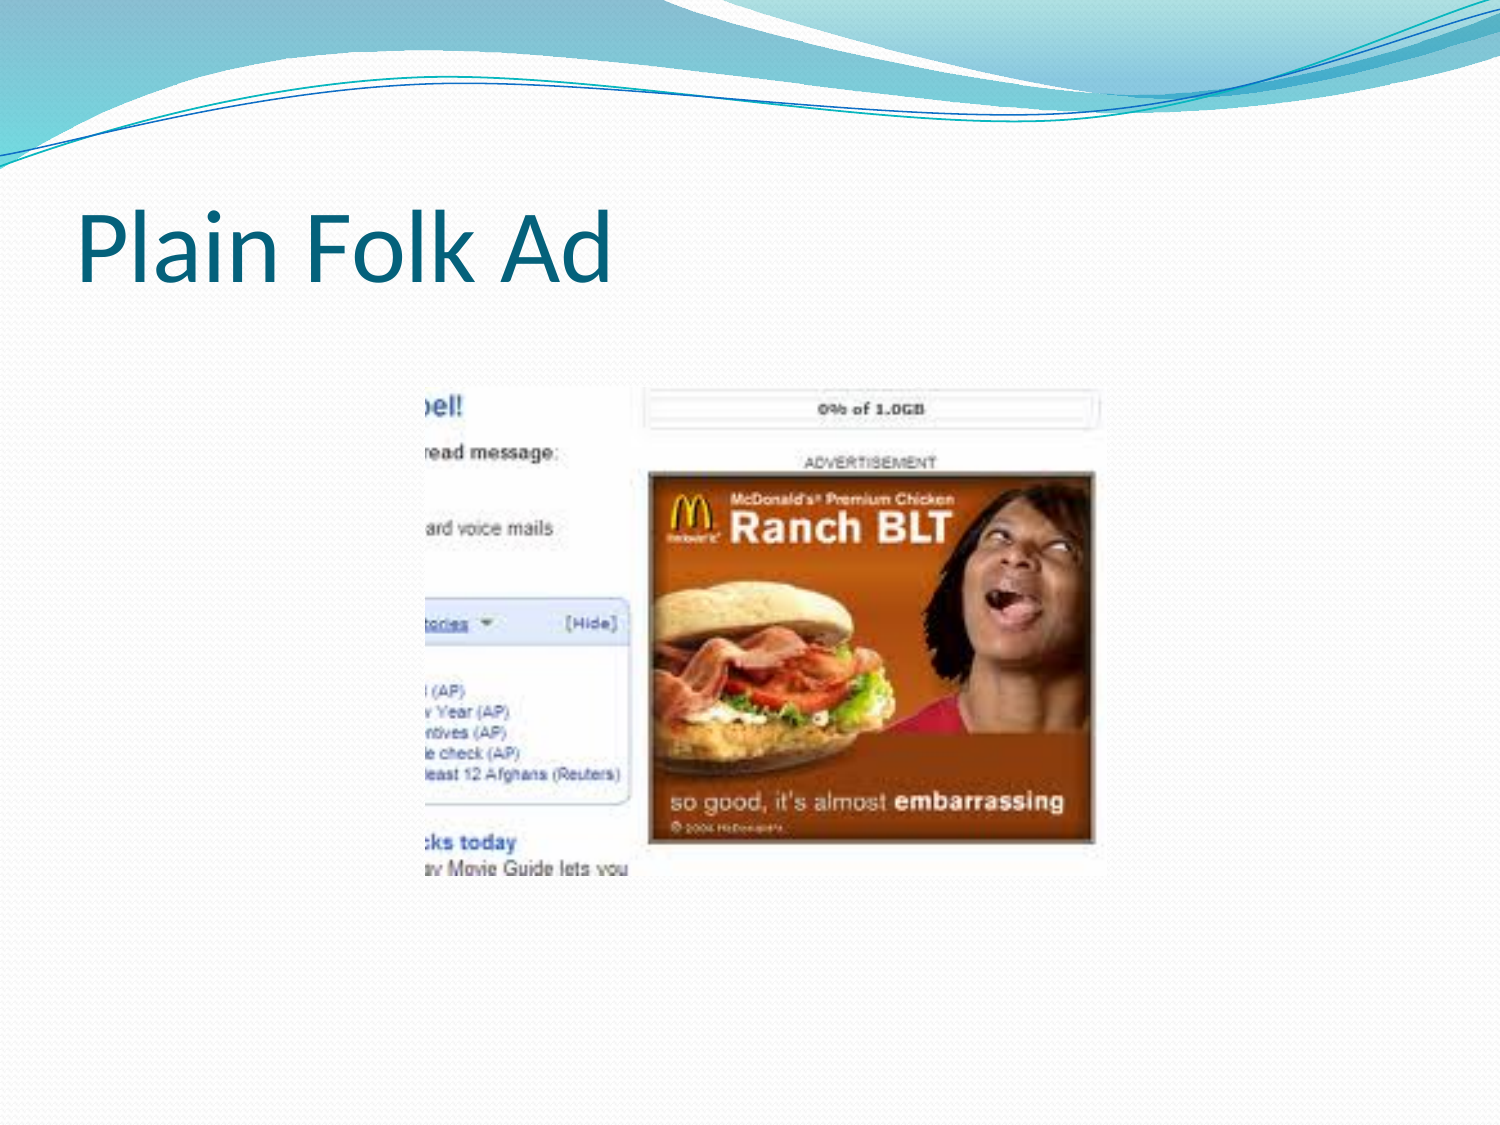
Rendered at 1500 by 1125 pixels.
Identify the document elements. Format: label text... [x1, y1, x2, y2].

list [424, 387, 1107, 877]
title Plain Folk Ad [75, 115, 1425, 303]
